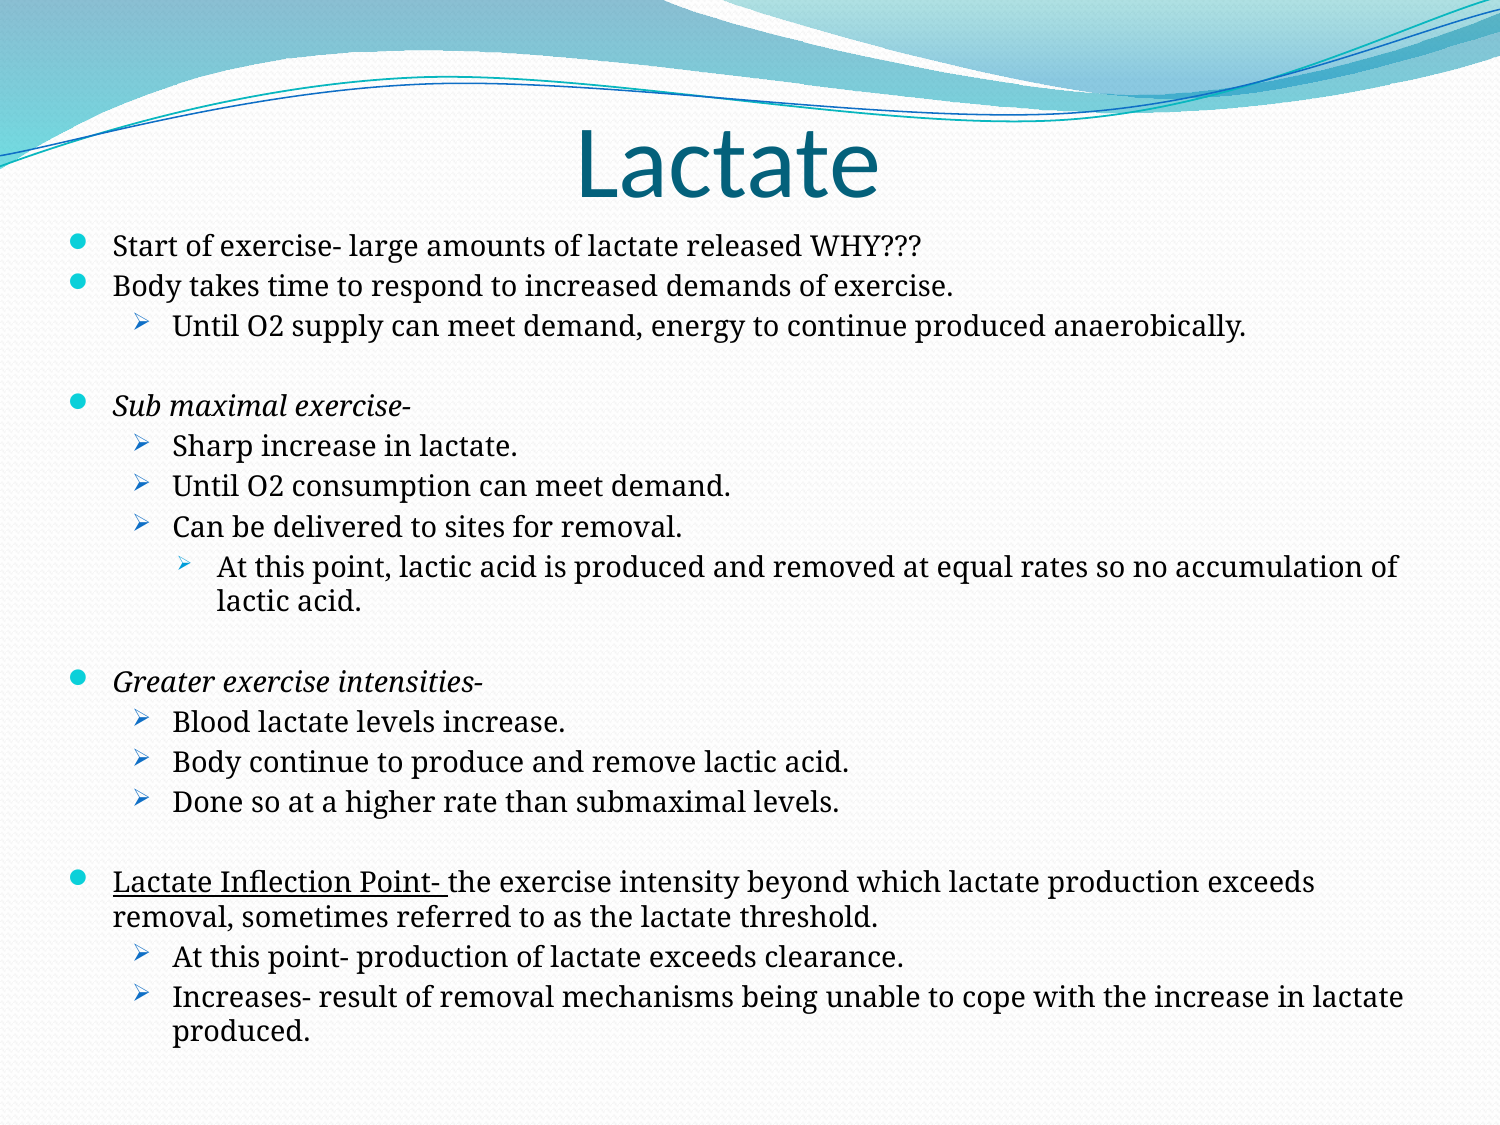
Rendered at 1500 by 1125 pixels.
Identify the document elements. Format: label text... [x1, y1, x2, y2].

title Lactate [64, 30, 1415, 219]
list Start of exercise- large amounts of lactate released WHY??? Body takes time to respond to increased demands of exercise. Until O2 supply can meet demand, energy to continue produced anaerobically. Sub maximal exercise- Sharp increase in lactate. Until O2 consumption can meet demand. Can be delivered to sites for removal. At this point, lactic acid is produced and removed at equal rates so no accumulation of lactic acid. Greater exercise intensities- Blood lactate levels increase. Body continue to produce and remove lactic acid. Done so at a higher rate than submaximal levels. Lactate Inflection Point- the exercise intensity beyond which lactate production exceeds removal, sometimes referred to as the lactate threshold. At this point- production of lactate exceeds clearance. Increases- result of removal mechanisms being unable to cope with the increase in lactate produced. [53, 219, 1459, 1059]
